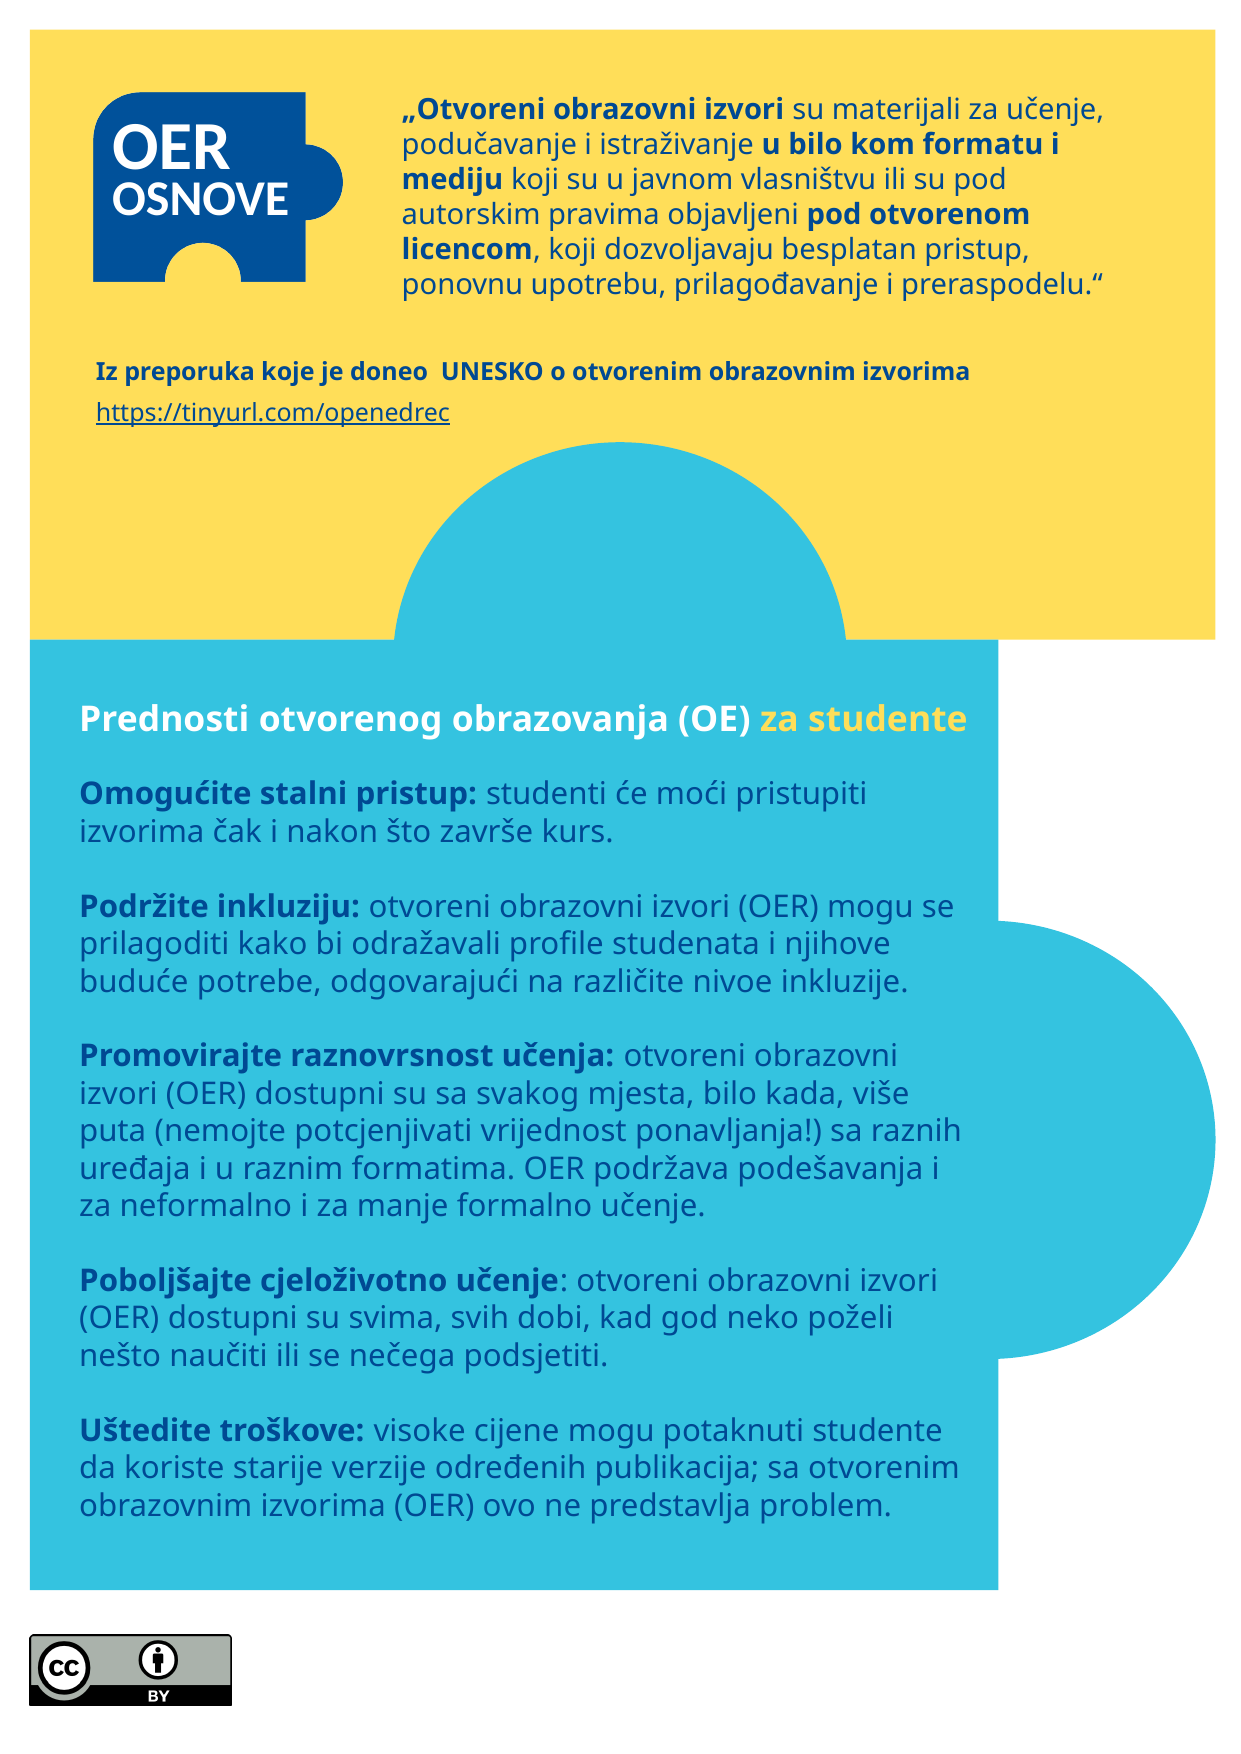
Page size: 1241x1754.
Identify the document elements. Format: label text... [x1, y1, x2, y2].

picture [29, 1634, 233, 1706]
picture [93, 92, 343, 282]
text_box Iz preporuka koje je doneo UNESKO o otvorenim obrazovnim izvorima https://tinyurl.com/openedrec [80, 352, 1241, 440]
text_box „Otvoreni obrazovni izvori su materijali za učenje, podučavanje i istraživanje u bilo kom formatu i mediju koji su u javnom vlasništvu ili su pod autorskim pravima objavljeni pod otvorenom licencom, koji dozvoljavaju besplatan pristup, ponovnu upotrebu, prilagođavanje i preraspodelu.“ [386, 75, 1147, 316]
text_box [989, 920, 1216, 1360]
text_box Prednosti otvorenog obrazovanja (OE) za studente Omogućite stalni pristup: studenti će moći pristupiti izvorima čak i nakon što završe kurs. Podržite inkluziju: otvoreni obrazovni izvori (OER) mogu se prilagoditi kako bi odražavali profile studenata i njihove buduće potrebe, odgovarajući na različite nivoe inkluzije. Promovirajte raznovrsnost učenja: otvoreni obrazovni izvori (OER) dostupni su sa svakog mjesta, bilo kada, više puta (nemojte potcjenjivati vrijednost ponavljanja!) sa raznih uređaja i u raznim formatima. OER podržava podešavanja i za neformalno i za manje formalno učenje. Poboljšajte cjeloživotno učenje: otvoreni obrazovni izvori (OER) dostupni su svima, svih dobi, kad god neko poželi nešto naučiti ili se nečega podsjetiti. Uštedite troškove: visoke cijene mogu potaknuti studente da koriste starije verzije određenih publikacija; sa otvorenim obrazovnim izvorima (OER) ovo ne predstavlja problem. [64, 689, 989, 1538]
text_box [29, 639, 999, 1591]
text_box [393, 442, 848, 689]
text_box [29, 29, 1216, 640]
